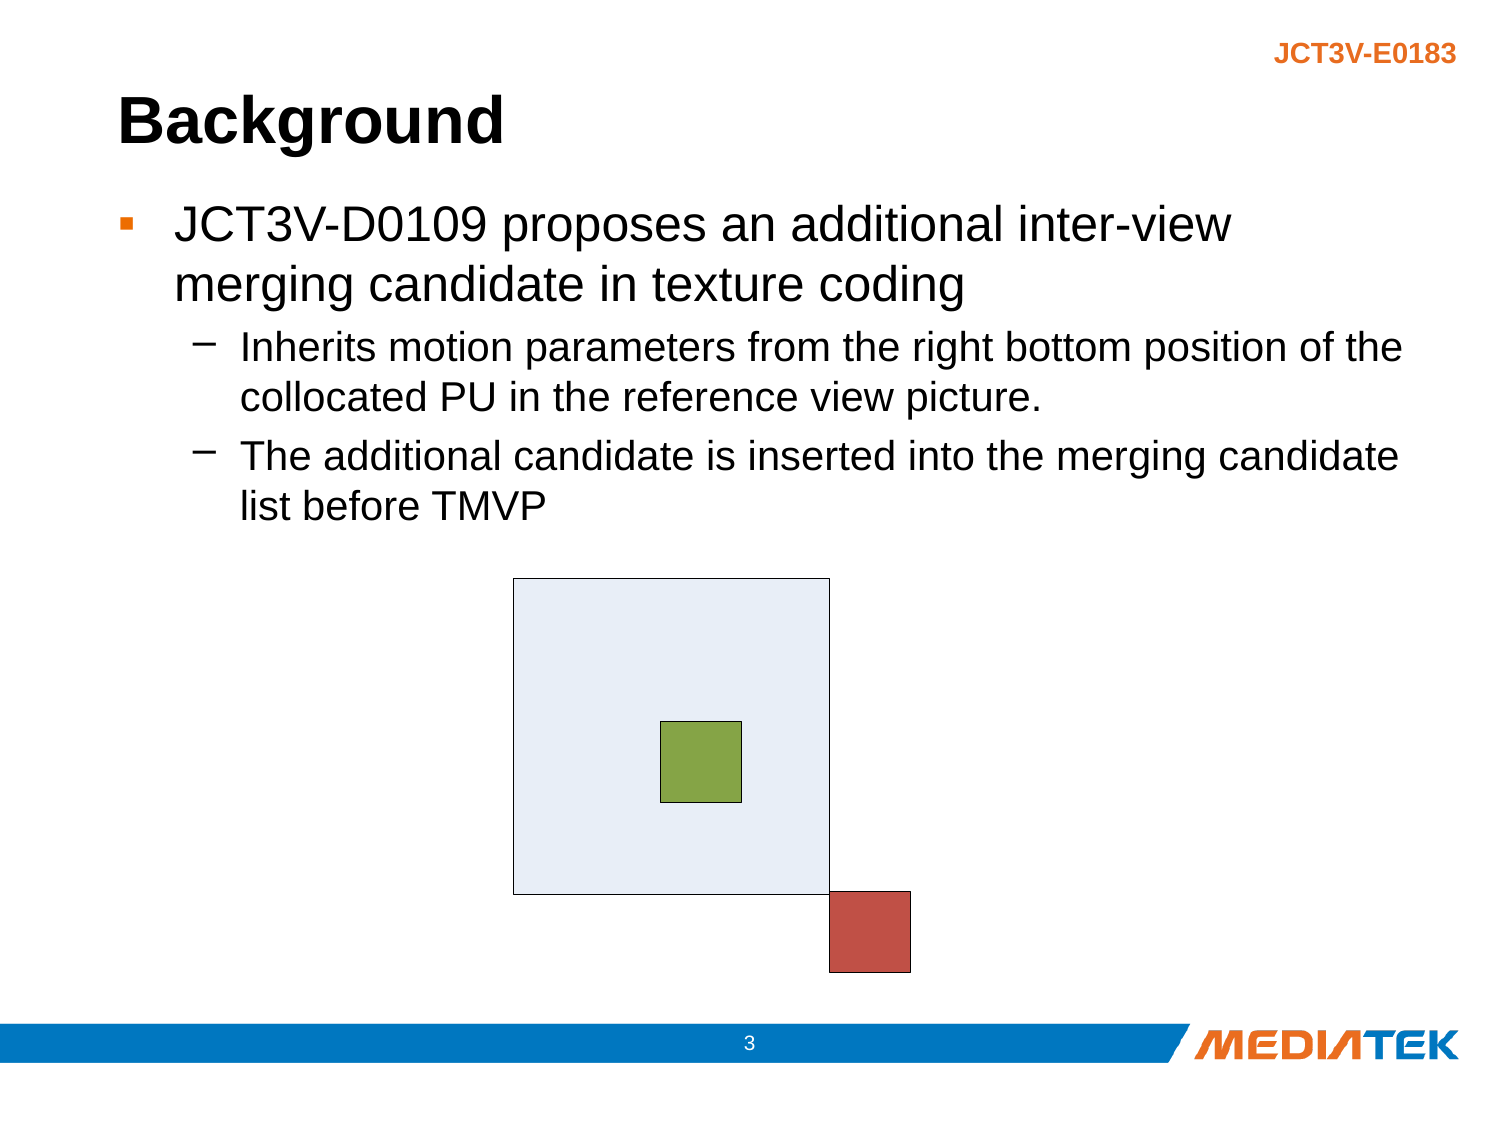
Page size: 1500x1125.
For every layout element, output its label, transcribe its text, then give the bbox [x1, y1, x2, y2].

list JCT3V-D0109 proposes an additional inter-view merging candidate in texture coding Inherits motion parameters from the right bottom position of the collocated PU in the reference view picture. The additional candidate is inserted into the merging candidate list before TMVP [102, 184, 1425, 998]
picture [0, 1023, 711, 1063]
picture [789, 1023, 1459, 1063]
title Background [101, 62, 1425, 172]
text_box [509, 574, 914, 976]
slide_number 2 [711, 1022, 789, 1090]
